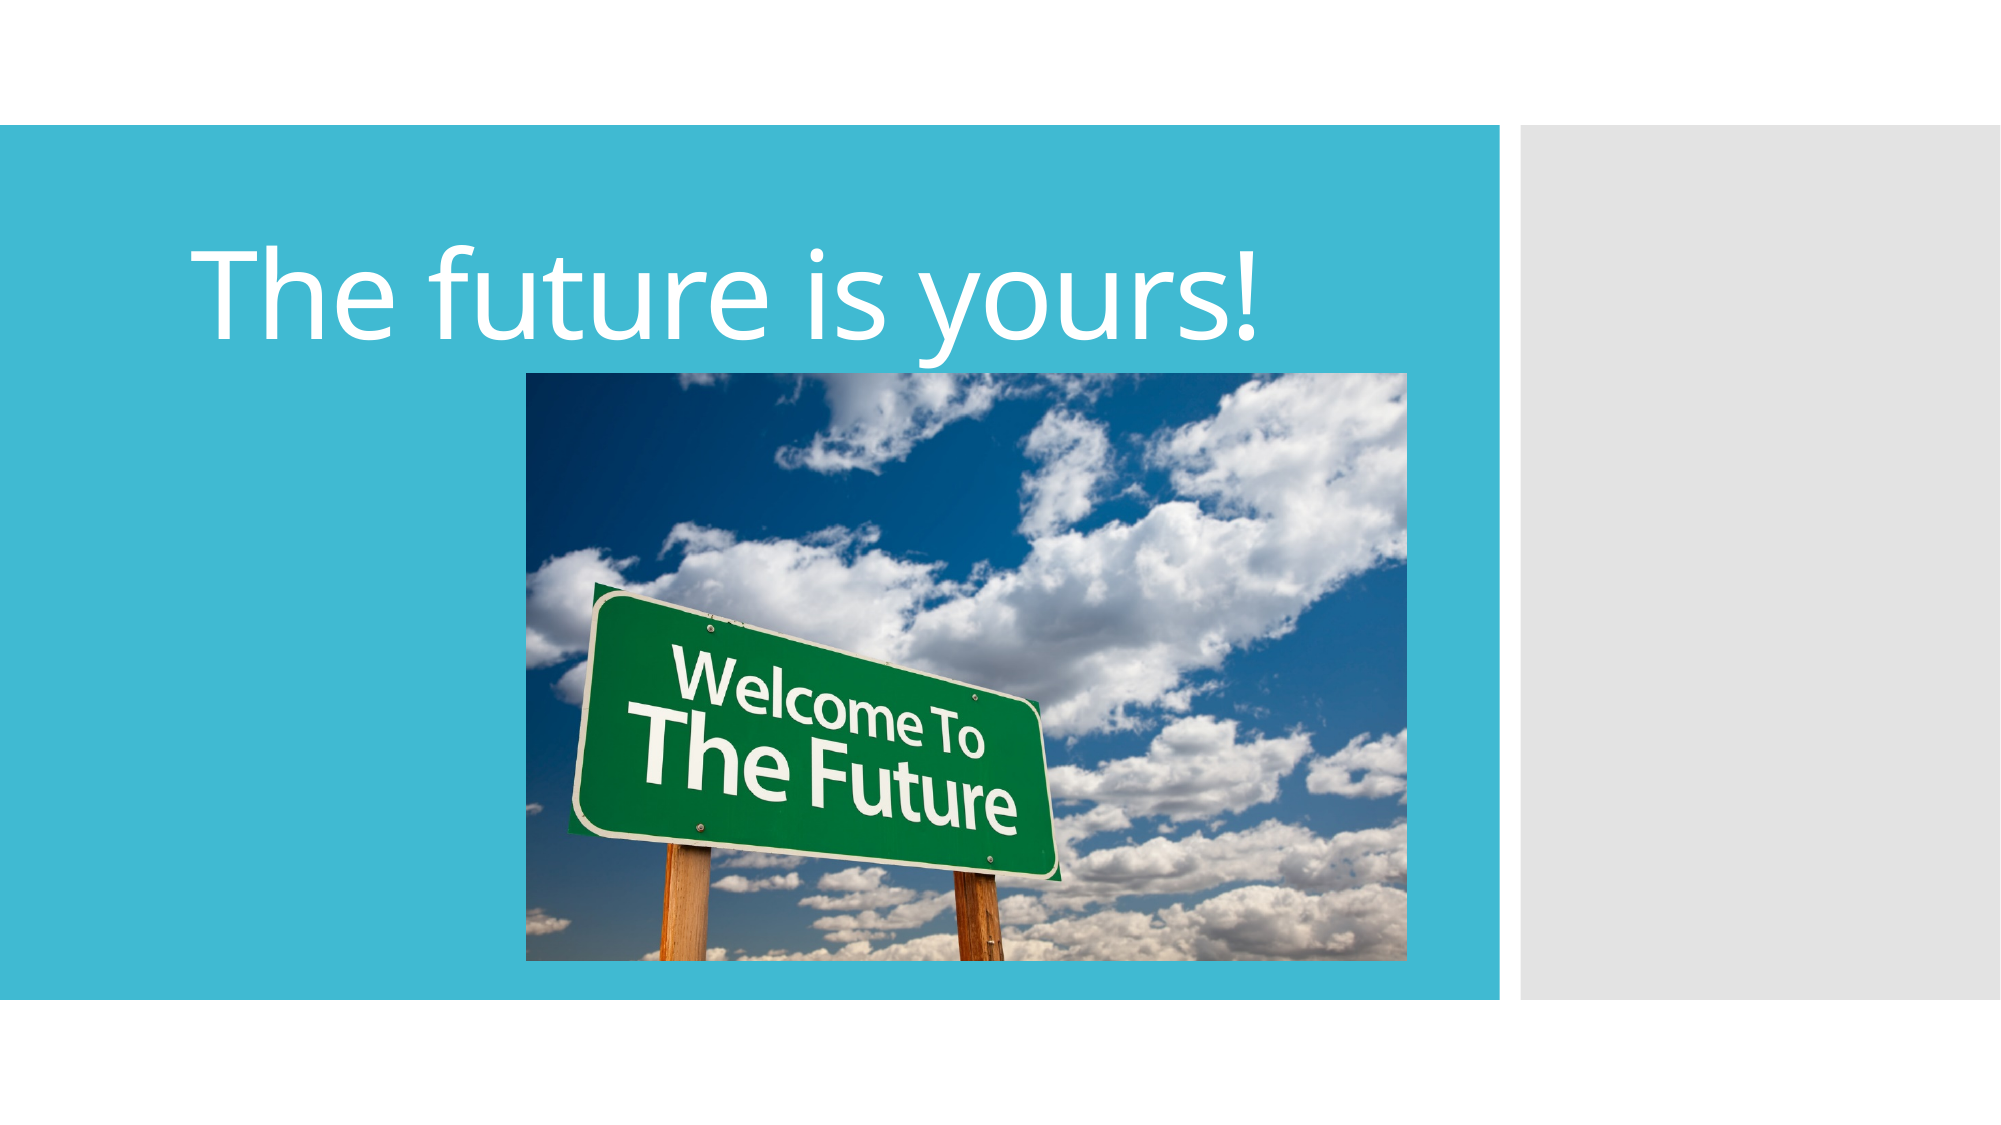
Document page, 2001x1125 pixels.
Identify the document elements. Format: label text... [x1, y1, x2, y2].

title The future is yours! [175, 213, 1376, 374]
picture [525, 373, 1407, 962]
